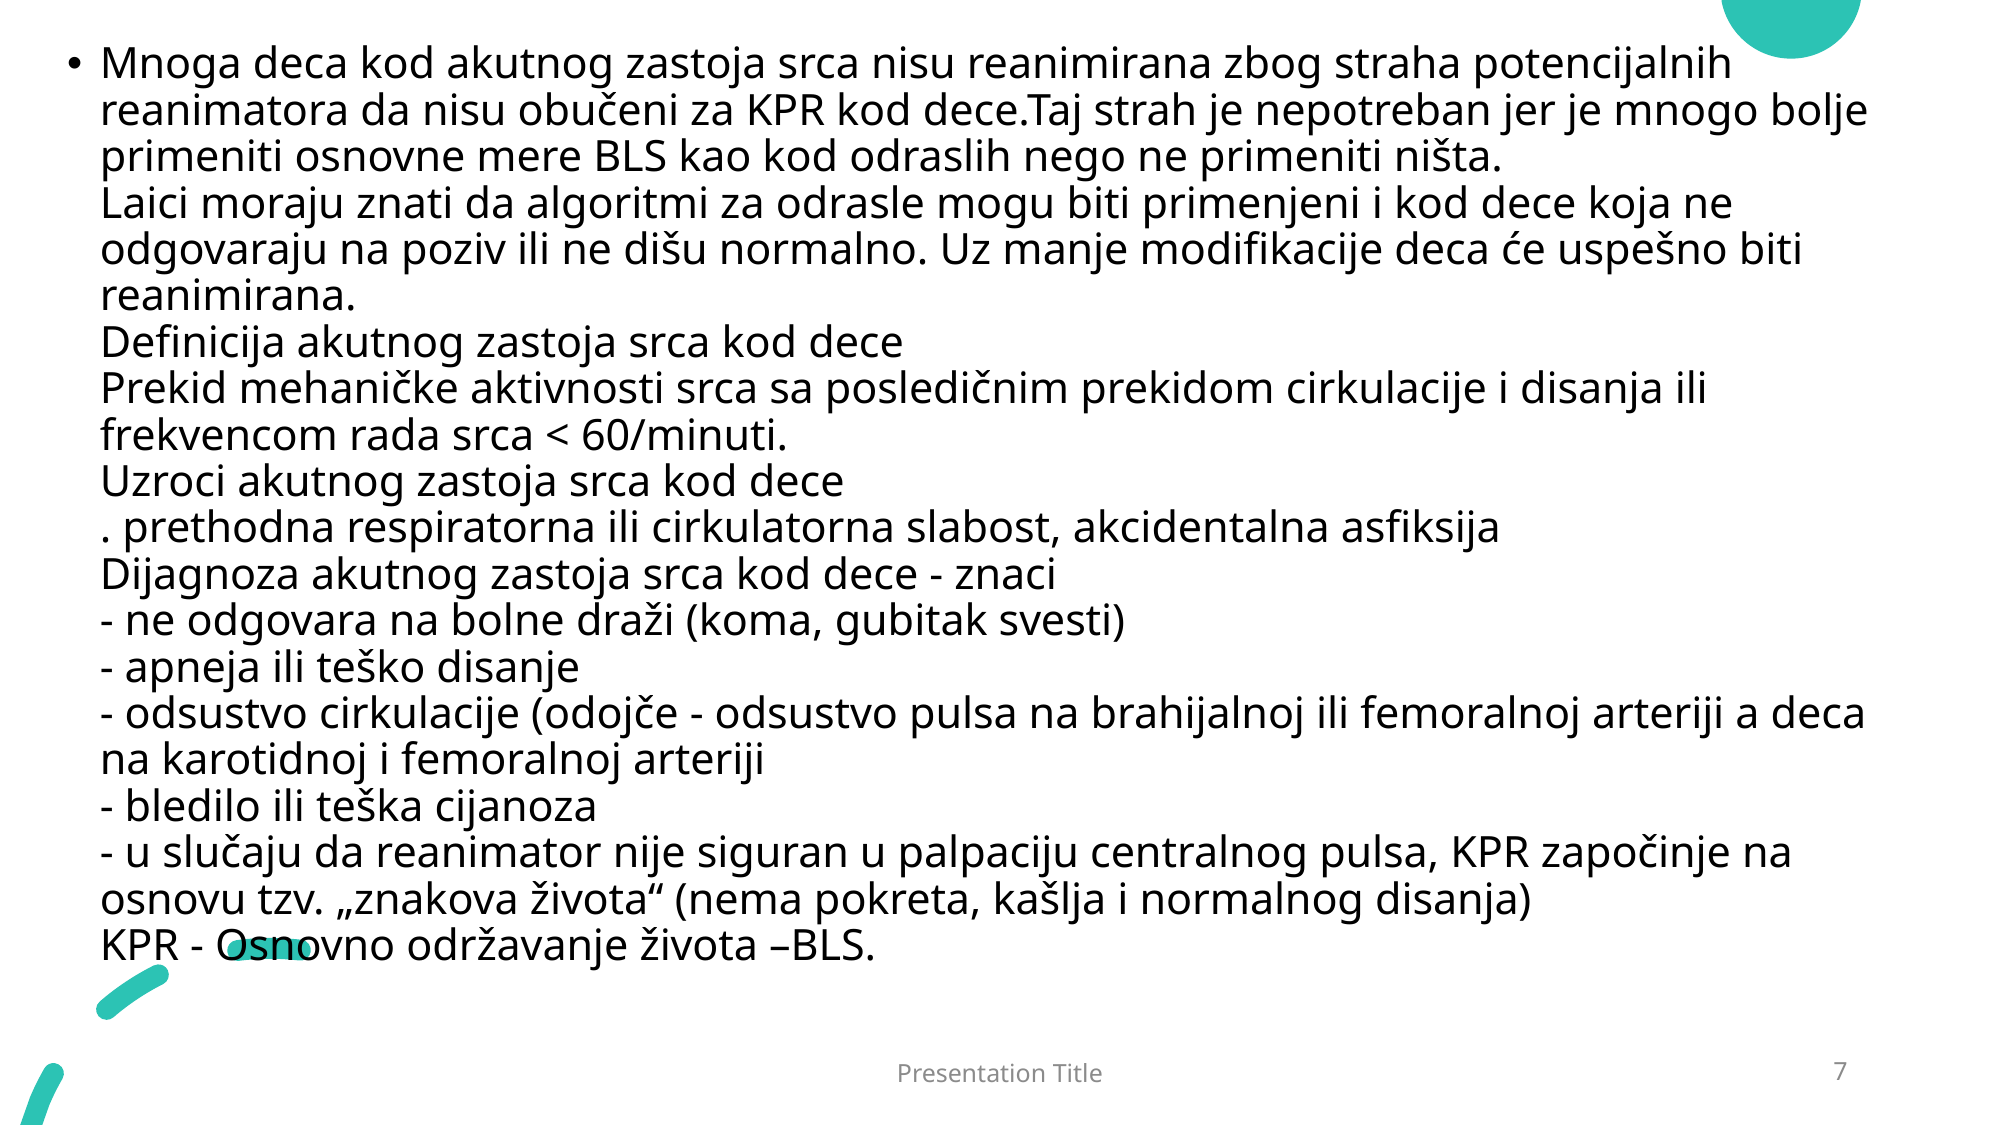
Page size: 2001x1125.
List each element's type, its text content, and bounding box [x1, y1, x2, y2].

footer Presentation Title [662, 1042, 1338, 1103]
slide_number 7 [1412, 1042, 1863, 1103]
list Mnoga deca kod akutnog zastoja srca nisu reanimirana zbog straha potencijalnih reanimatora da nisu obučeni za KPR kod dece.Taj strah je nepotreban jer je mnogo bolje primeniti osnovne mere BLS kao kod odraslih nego ne primeniti ništa. Laici moraju znati da algoritmi za odrasle mogu biti primenjeni i kod dece koja ne odgovaraju na poziv ili ne dišu normalno. Uz manje modifikacije deca će uspešno biti reanimirana. Definicija akutnog zastoja srca kod dece Prekid mehaničke aktivnosti srca sa posledičnim prekidom cirkulacije i disanja ili frekvencom rada srca < 60/minuti. Uzroci akutnog zastoja srca kod dece . prethodna respiratorna ili cirkulatorna slabost, akcidentalna asfiksija Dijagnoza akutnog zastoja srca kod dece - znaci - ne odgovara na bolne draži (koma, gubitak svesti) - apneja ili teško disanje - odsustvo cirkulacije (odojče - odsustvo pulsa na brahijalnoj ili femoralnoj arteriji a deca na karotidnoj i femoralnoj arteriji - bledilo ili teška cijanoza - u slučaju da reanimator nije siguran u palpaciju centralnog pulsa, KPR započinje na osnovu tzv. „znakova života“ (nema pokreta, kašlja i normalnog disanja) KPR - Osnovno održavanje života –BLS. [52, 34, 1913, 1002]
